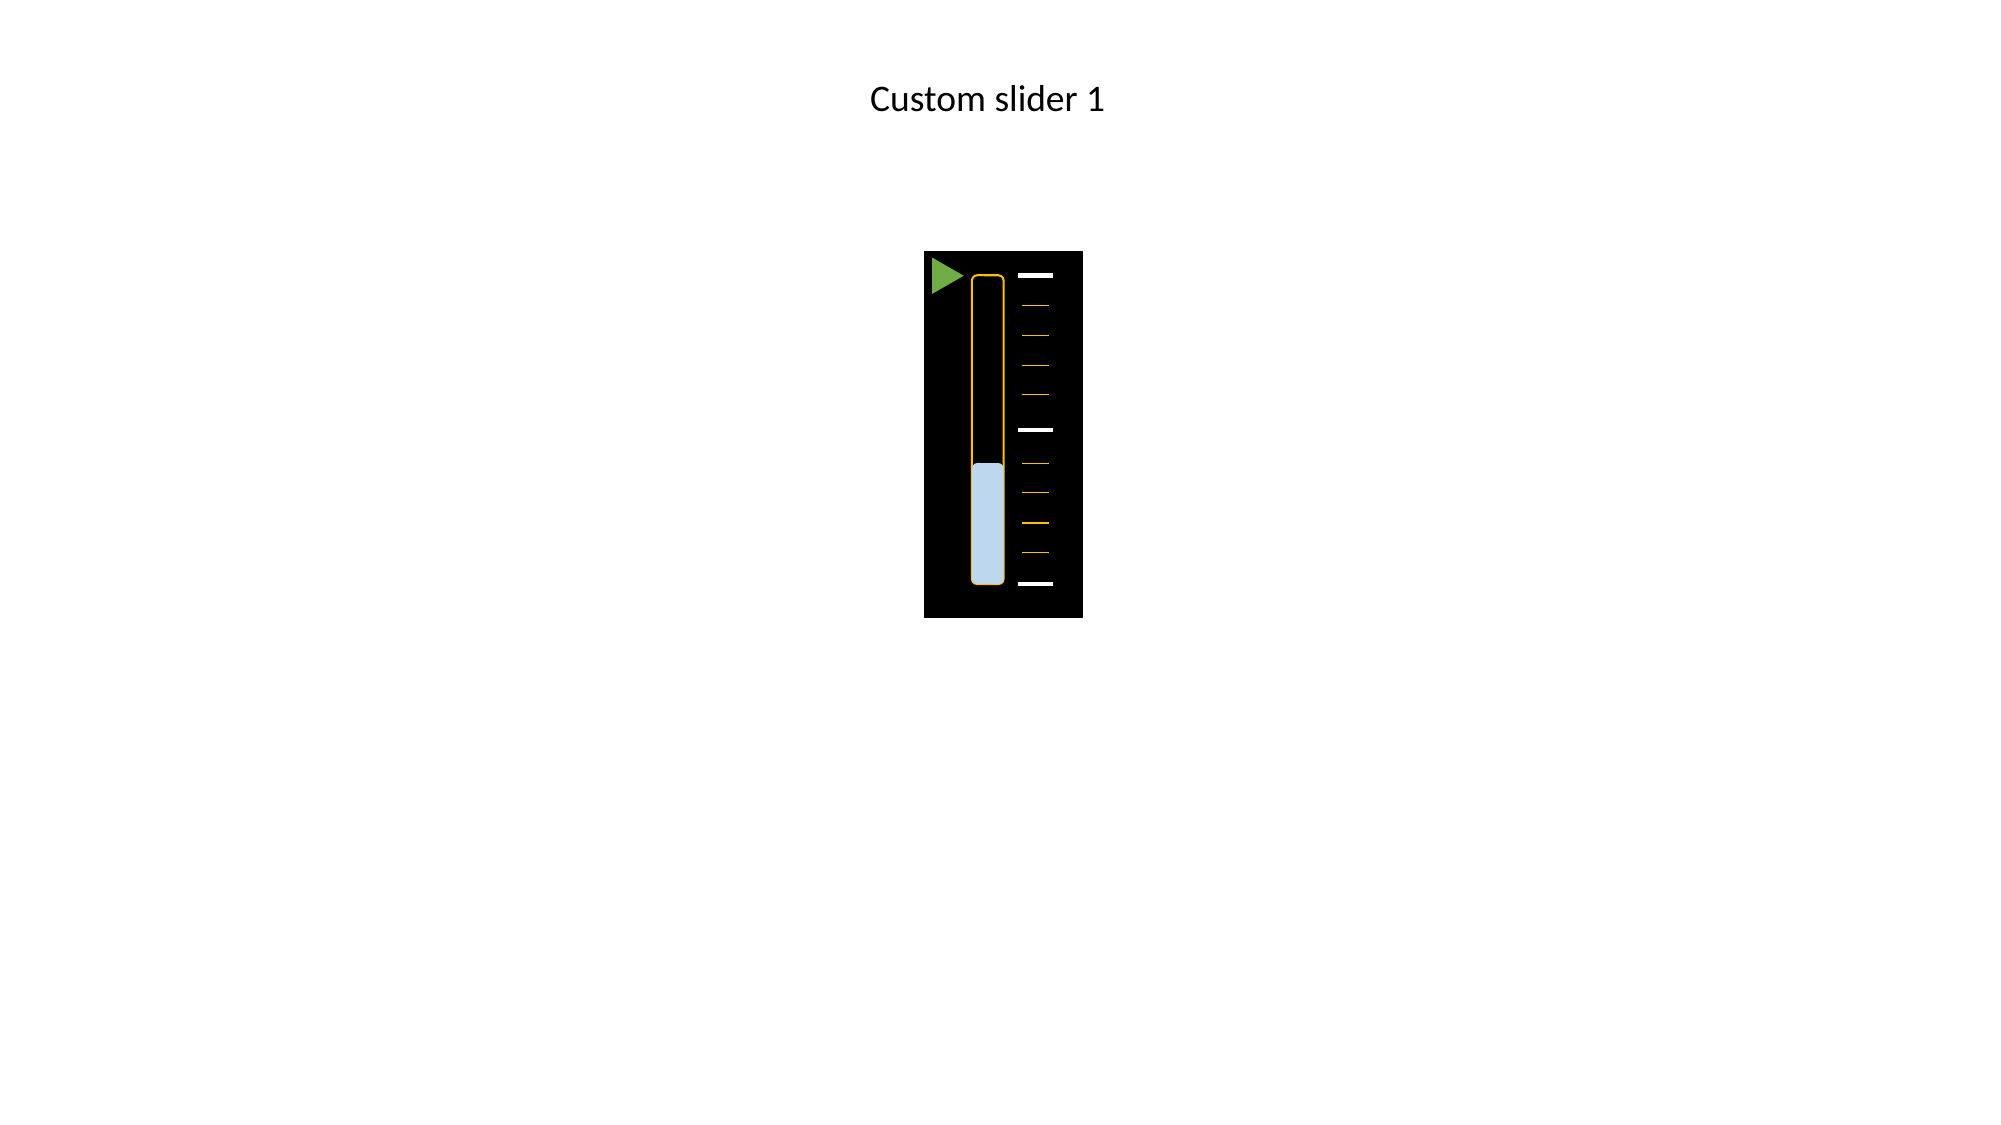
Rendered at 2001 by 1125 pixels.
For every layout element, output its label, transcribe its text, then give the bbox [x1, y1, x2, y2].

text_box [929, 253, 969, 298]
text_box [924, 251, 1083, 618]
text_box [970, 461, 1005, 586]
text_box [970, 274, 1005, 467]
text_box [1018, 275, 1054, 585]
text_box Custom slider 1 [834, 62, 1141, 132]
